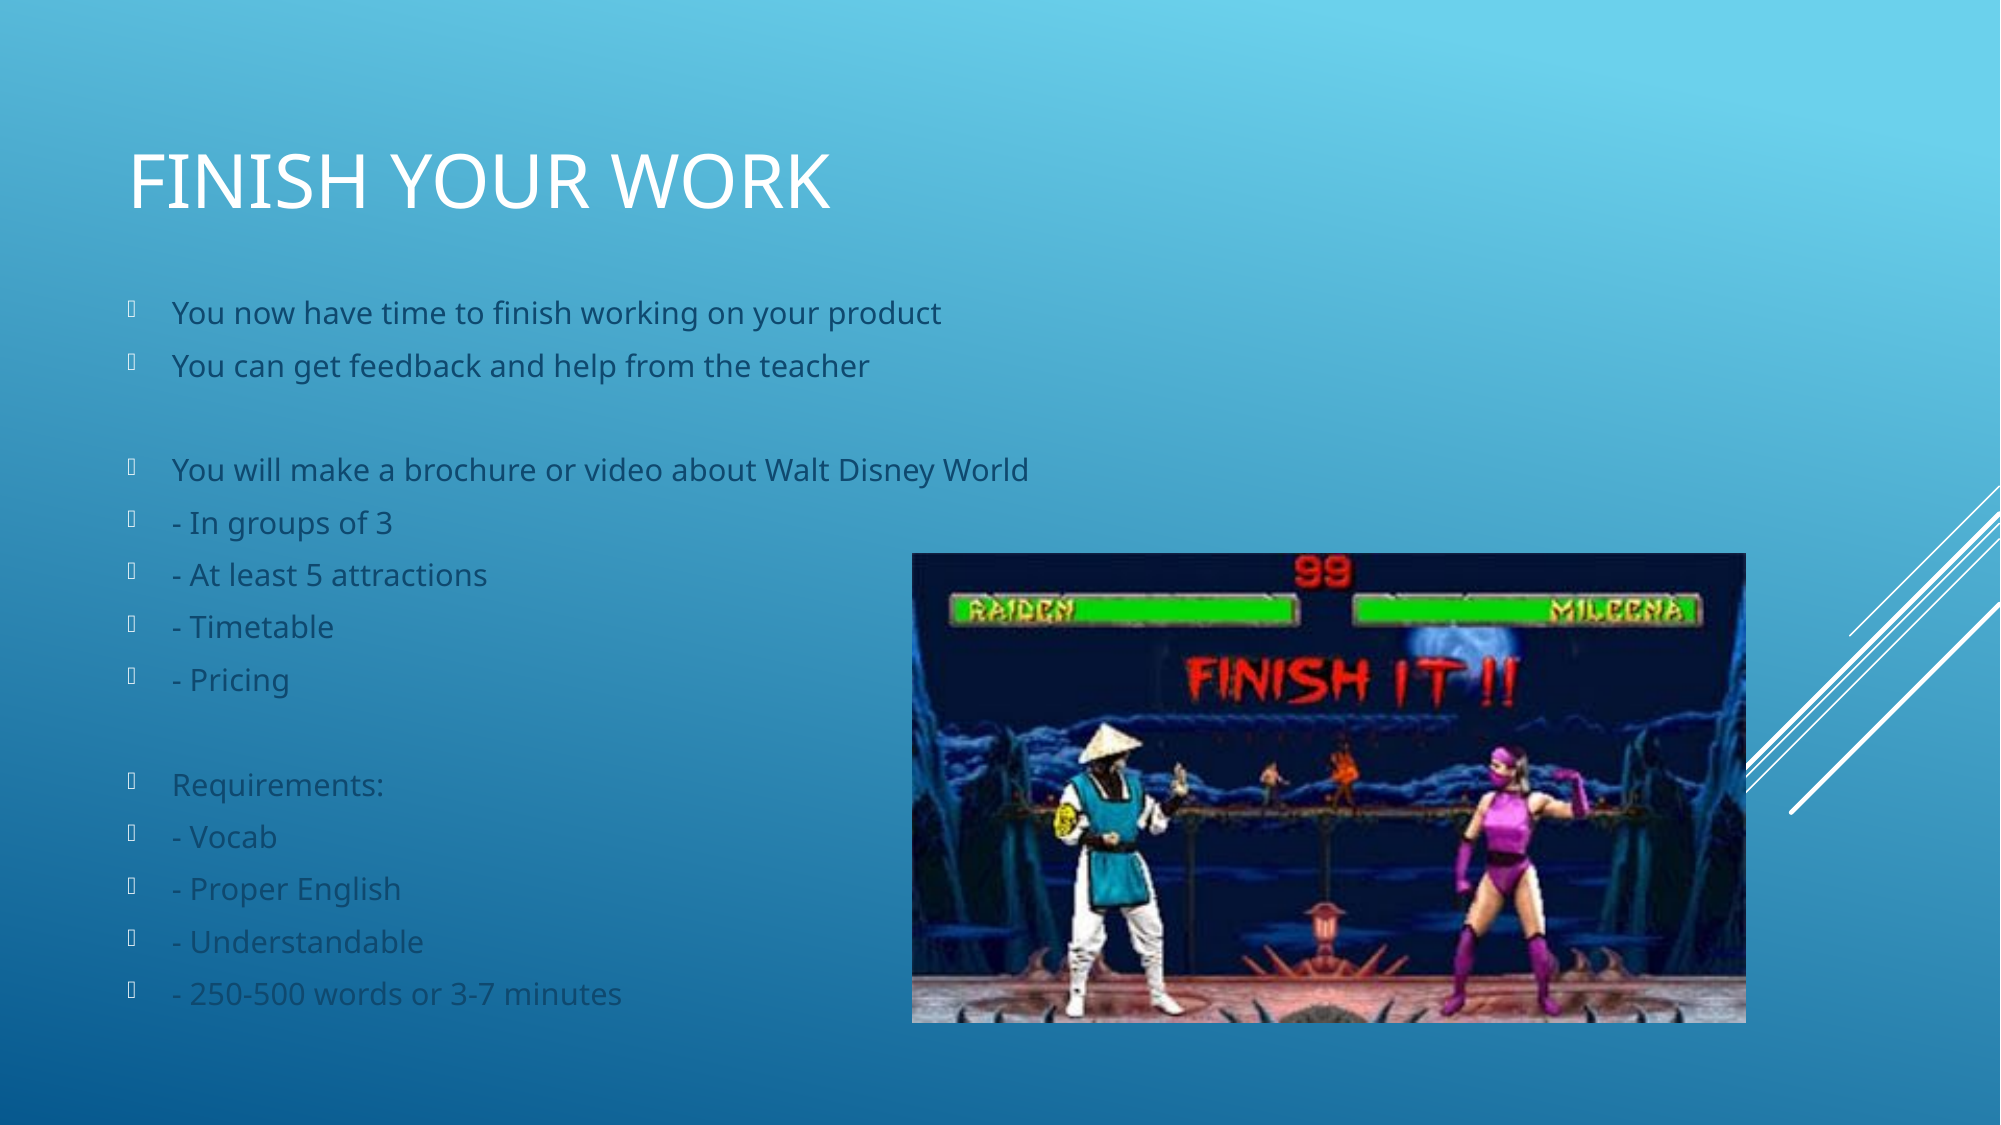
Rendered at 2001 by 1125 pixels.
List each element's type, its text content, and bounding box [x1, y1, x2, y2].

title Finish your work [112, 88, 1513, 270]
picture [912, 553, 1746, 1023]
list You now have time to finish working on your product You can get feedback and help from the teacher You will make a brochure or video about Walt Disney World - In groups of 3 - At least 5 attractions - Timetable - Pricing Requirements: - Vocab - Proper English - Understandable - 250-500 words or 3-7 minutes [112, 282, 1513, 1023]
